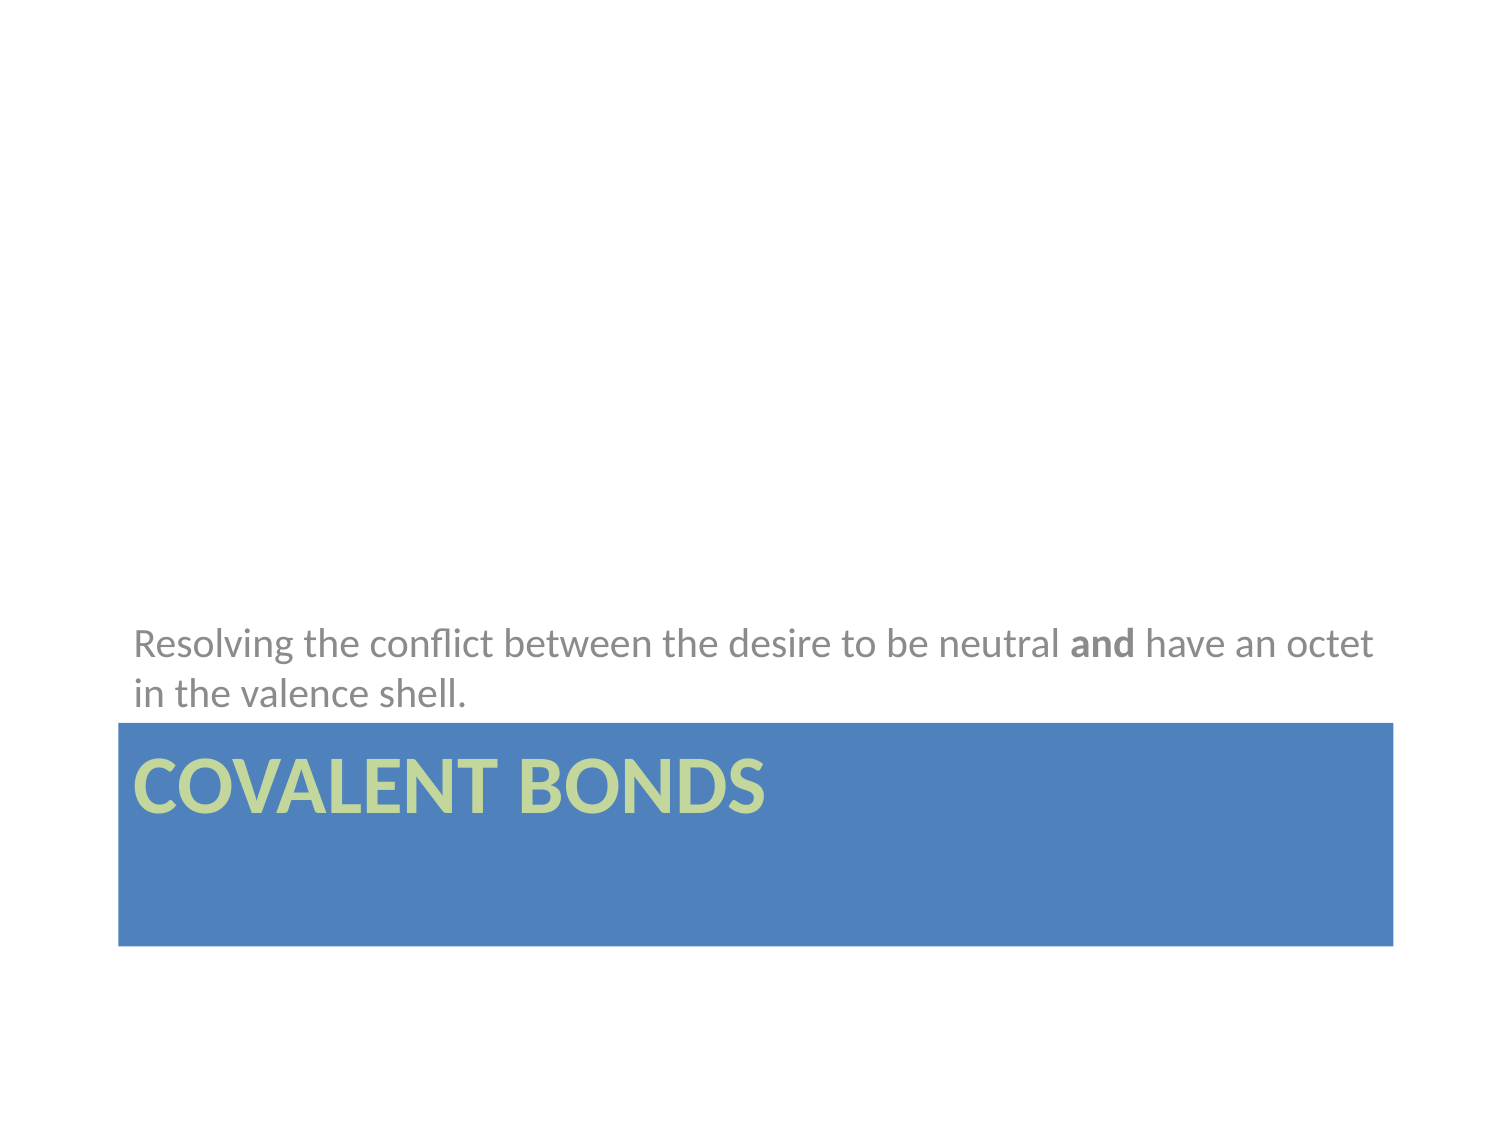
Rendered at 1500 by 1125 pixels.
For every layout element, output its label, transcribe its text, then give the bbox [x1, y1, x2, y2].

list Resolving the conflict between the desire to be neutral and have an octet in the valence shell. [118, 476, 1394, 723]
title Covalent Bonds [118, 723, 1394, 947]
